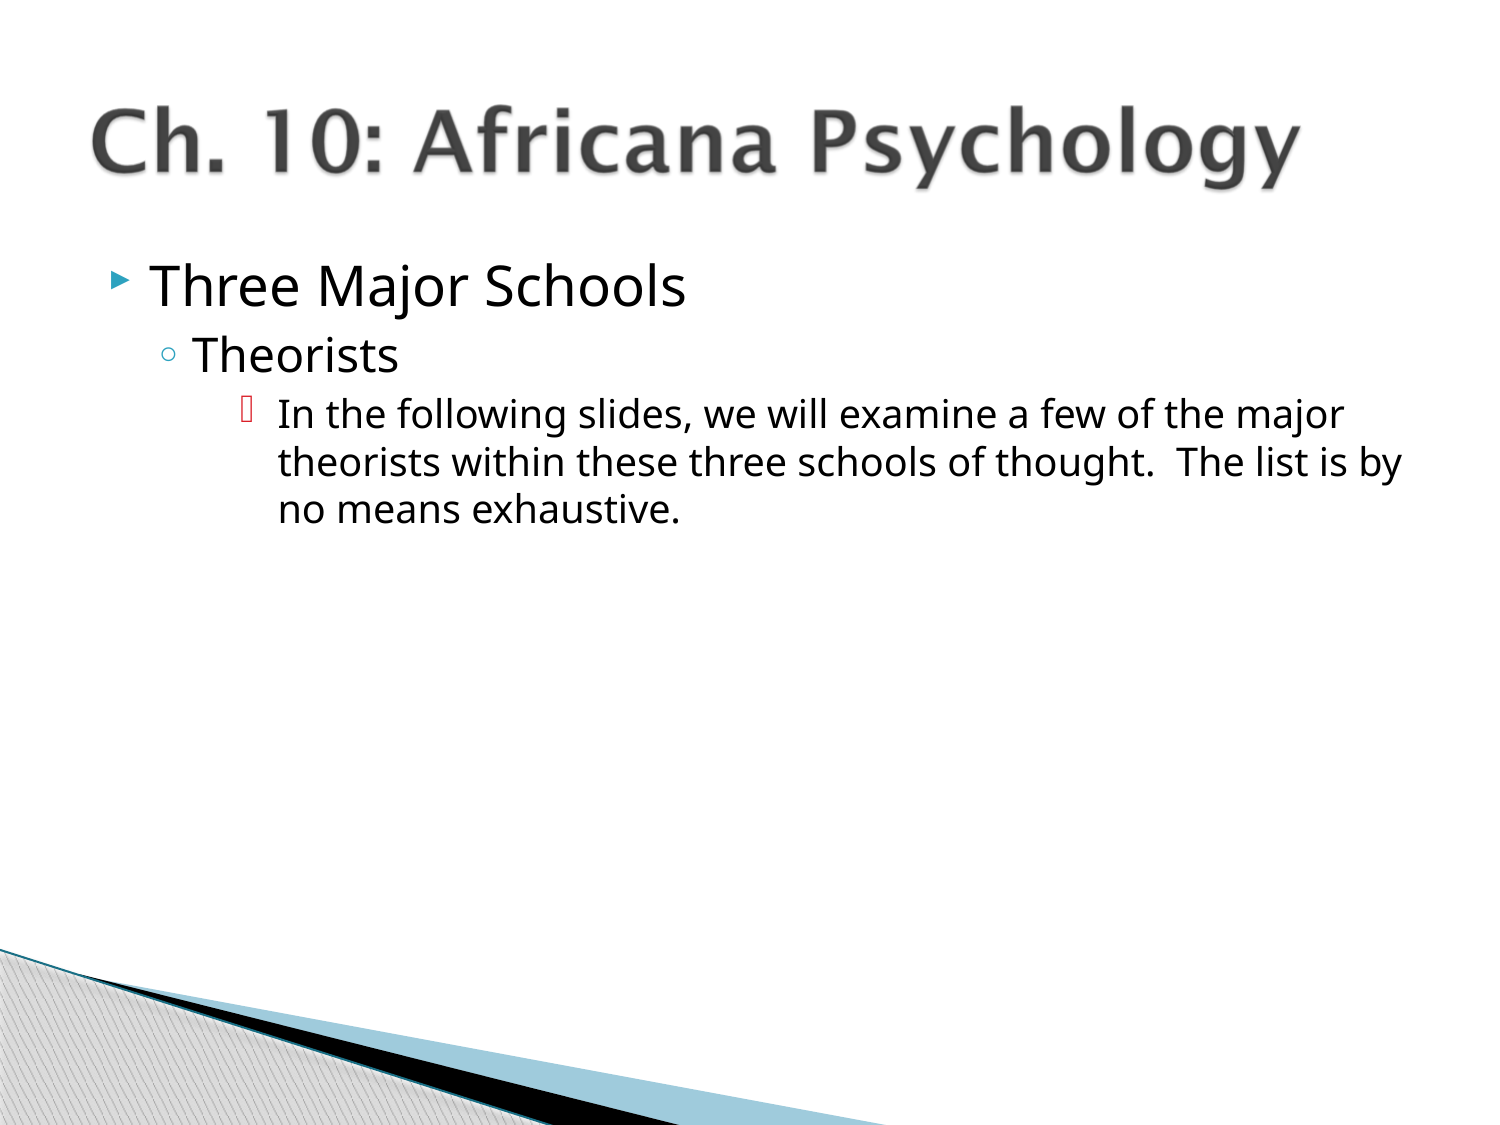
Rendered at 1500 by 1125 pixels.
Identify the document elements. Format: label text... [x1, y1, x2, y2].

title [73, 43, 1427, 235]
list Three Major Schools Theorists In the following slides, we will examine a few of the major theorists within these three schools of thought. The list is by no means exhaustive. [74, 244, 1426, 986]
